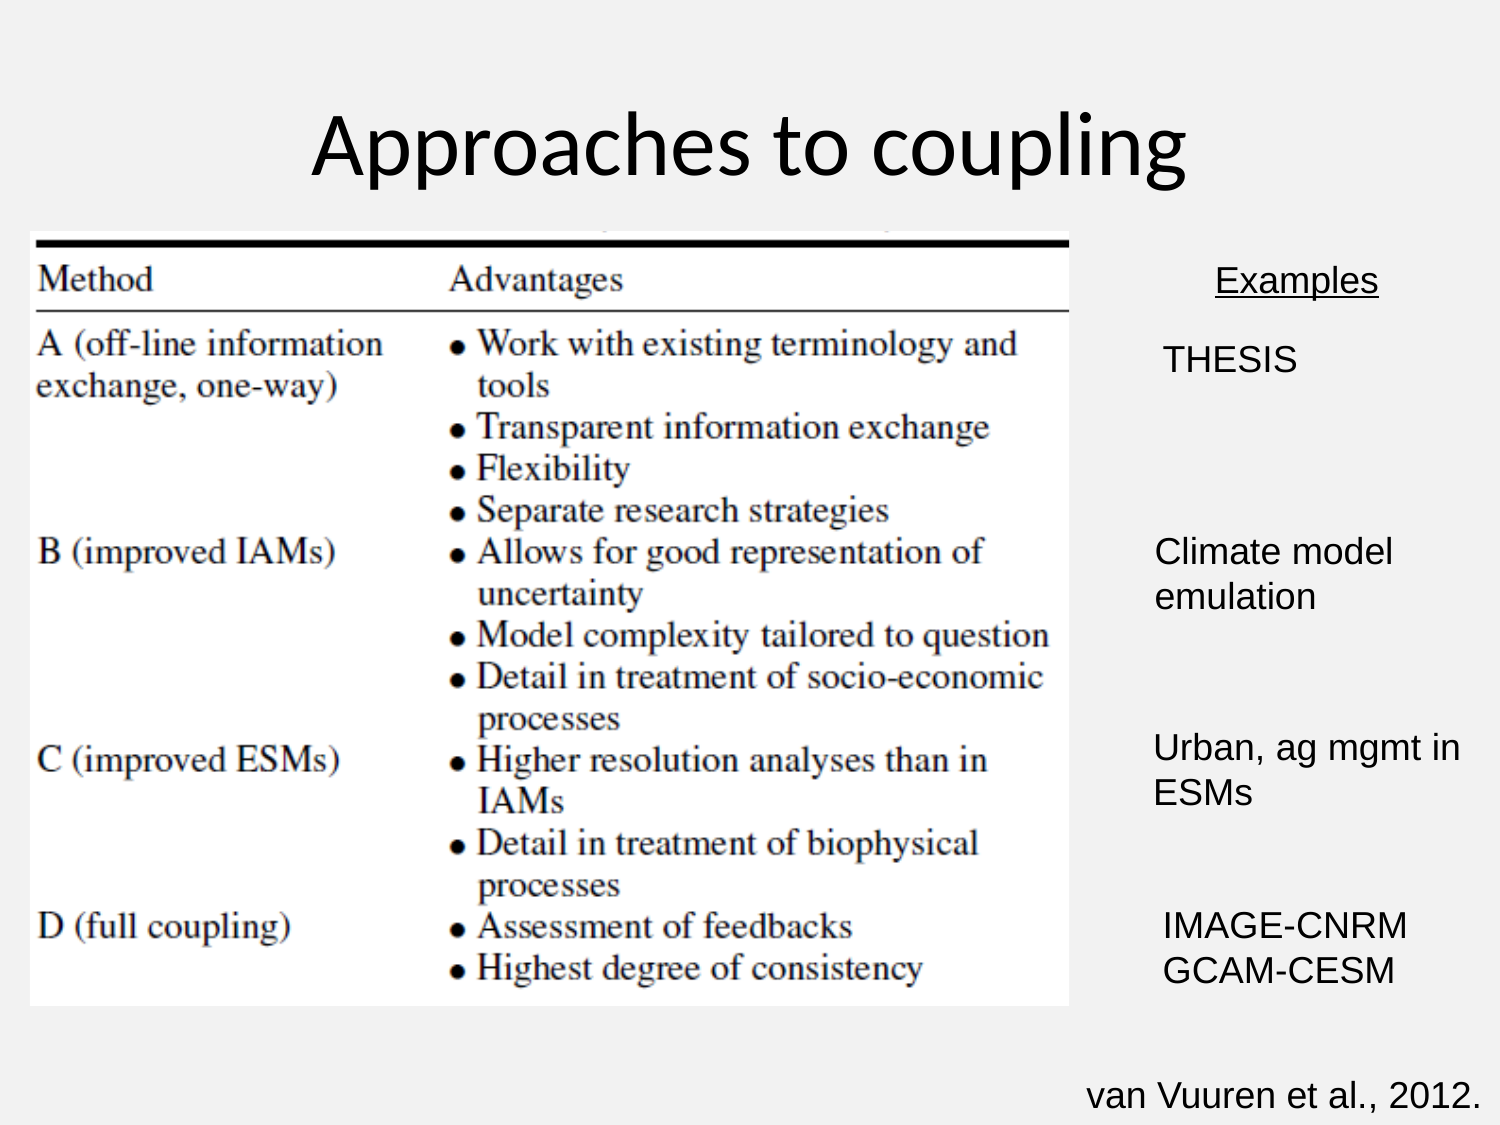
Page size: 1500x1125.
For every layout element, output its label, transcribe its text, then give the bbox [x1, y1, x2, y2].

text_box Urban, ag mgmt in ESMs [1138, 715, 1500, 821]
text_box IMAGE-CNRM GCAM-CESM [1147, 893, 1424, 998]
text_box van Vuuren et al., 2012. [1071, 1063, 1498, 1124]
title Approaches to coupling [75, 45, 1425, 233]
text_box Examples [1200, 248, 1395, 309]
picture [29, 231, 1070, 1006]
text_box Climate model emulation [1139, 519, 1500, 624]
text_box THESIS [1147, 327, 1313, 387]
